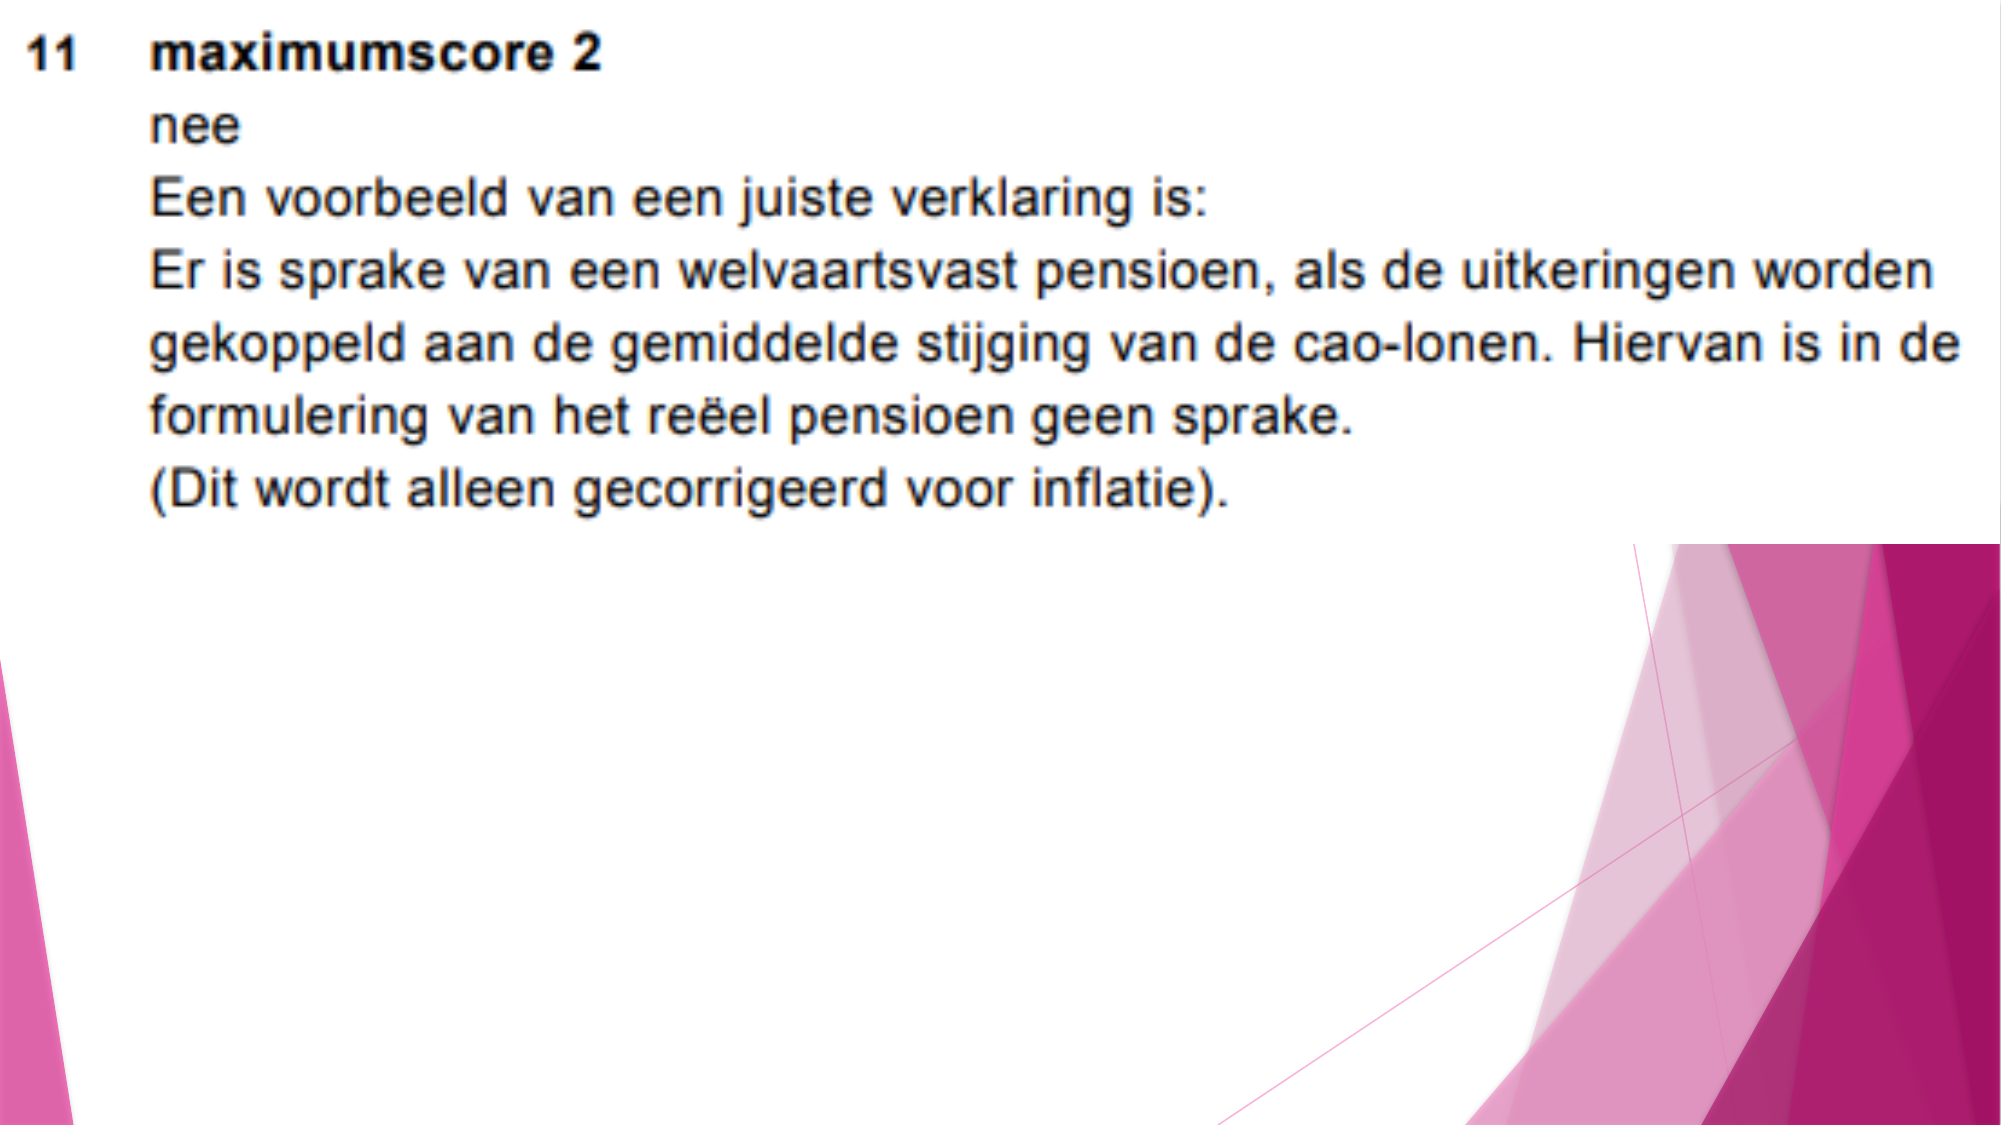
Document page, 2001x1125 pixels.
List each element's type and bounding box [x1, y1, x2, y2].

picture [0, 0, 2000, 544]
